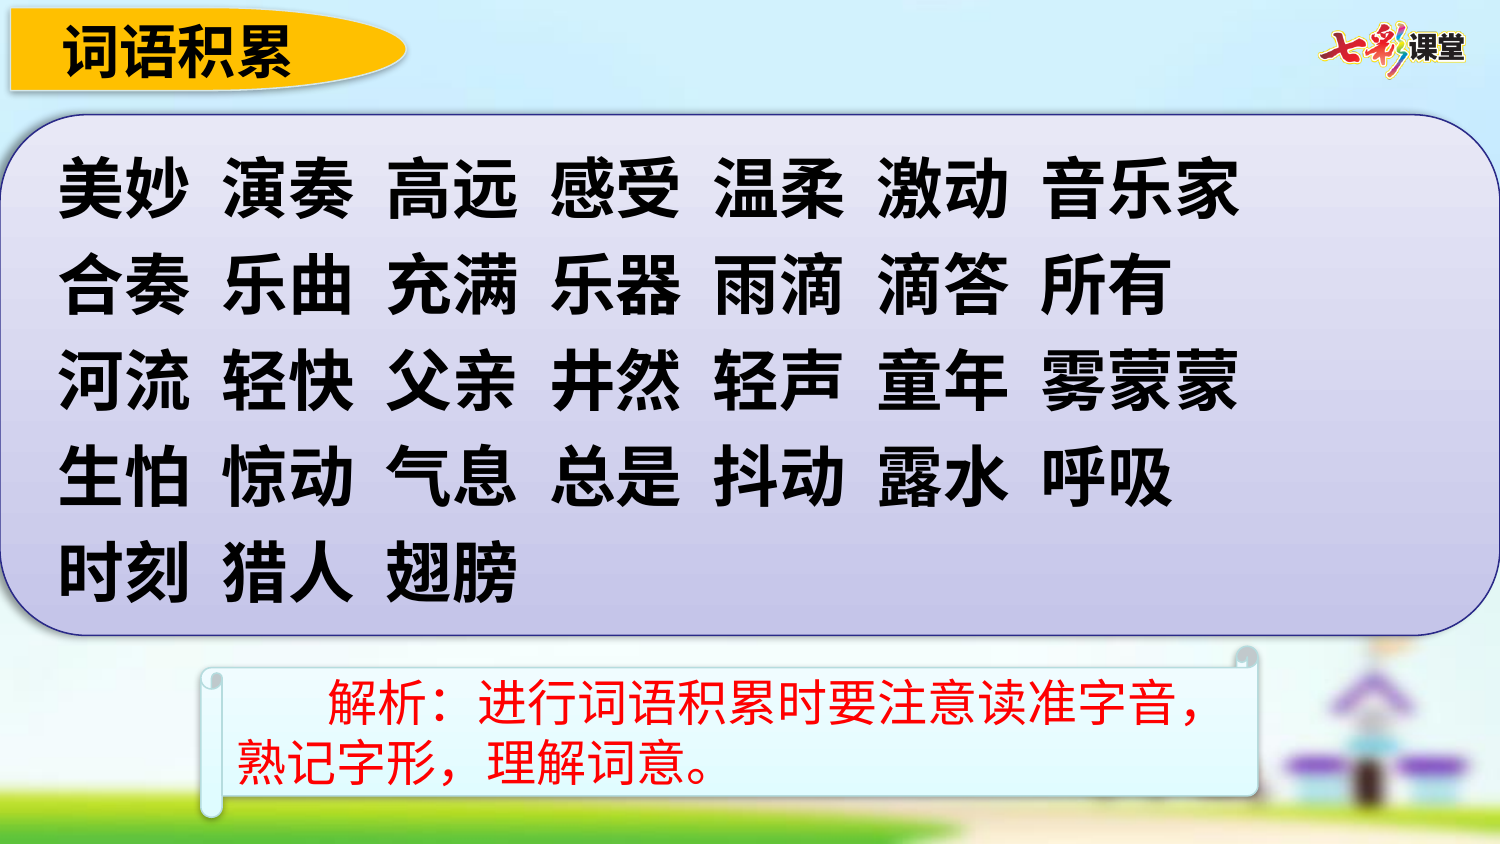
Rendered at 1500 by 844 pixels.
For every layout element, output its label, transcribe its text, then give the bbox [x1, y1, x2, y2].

picture [0, 567, 1500, 844]
text_box 解析：进行词语积累时要注意读准字音，熟记字形，理解词意。 [200, 645, 1259, 819]
text_box [0, 125, 1466, 637]
picture [0, 0, 1500, 183]
text_box 美妙 演奏 高远 感受 温柔 激动 音乐家 合奏 乐曲 充满 乐器 雨滴 滴答 所有 河流 轻快 父亲 井然 轻声 童年 雾蒙蒙 生怕 惊动 气息 总是 抖动 露水 呼吸 时刻 猎人 翅膀 [43, 123, 1500, 619]
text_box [0, 7, 407, 92]
text_box [47, 113, 1452, 123]
